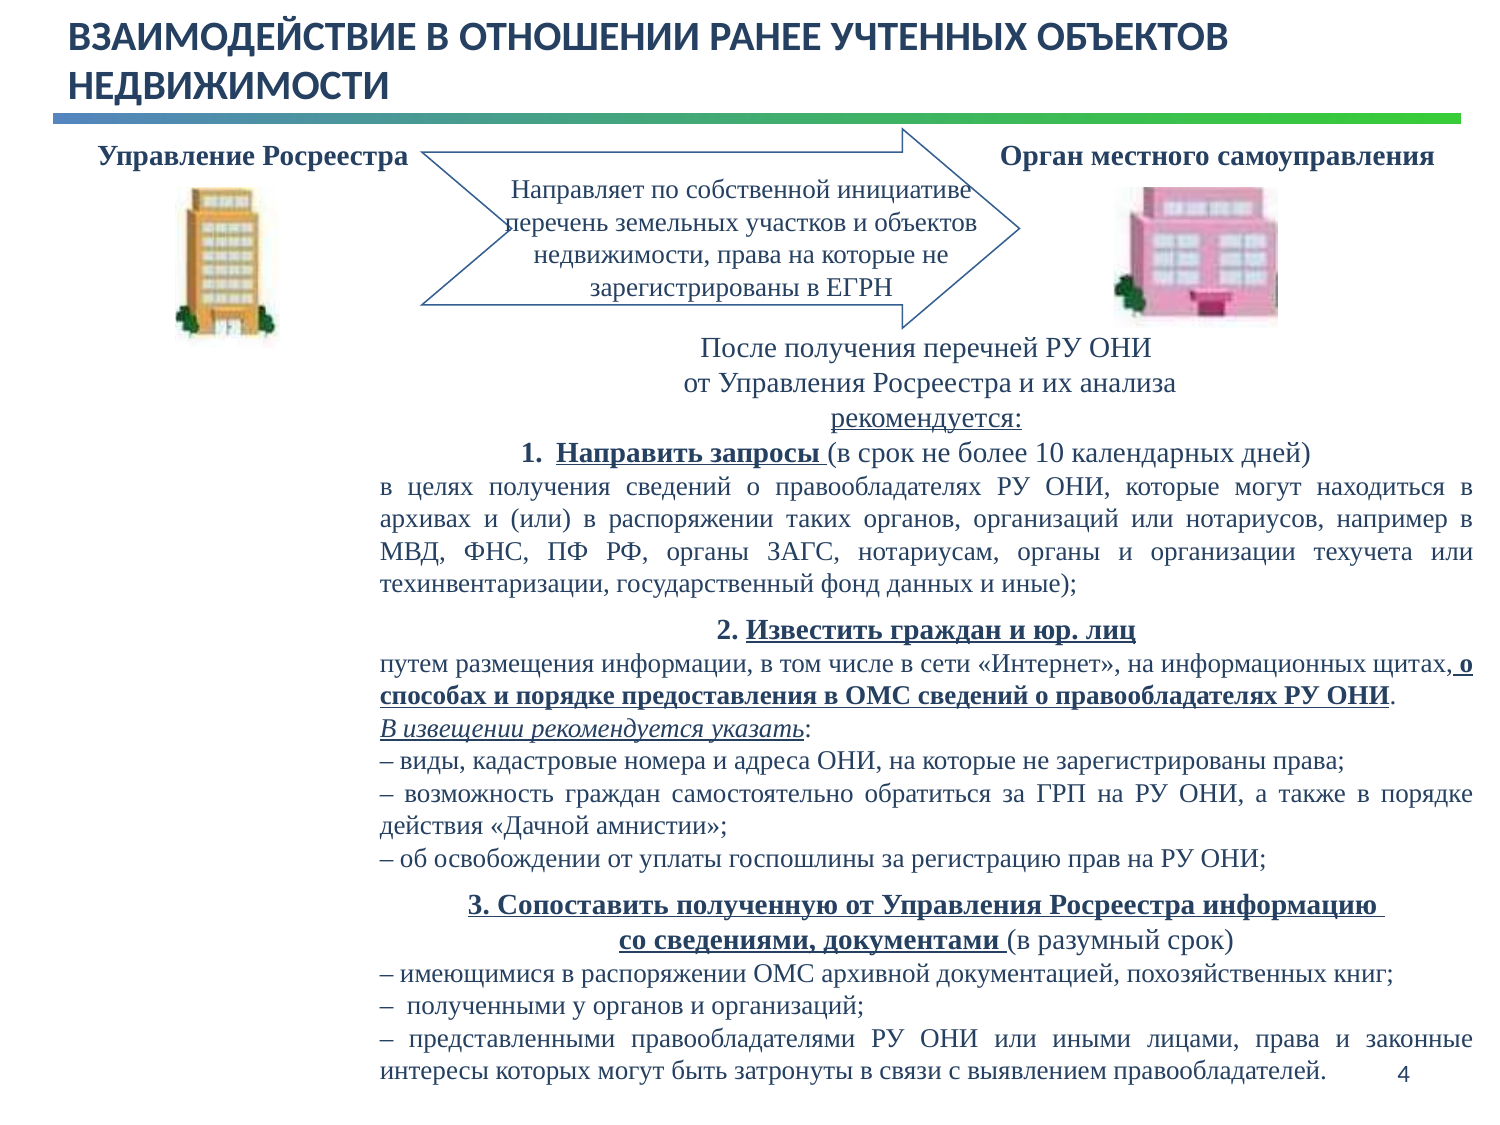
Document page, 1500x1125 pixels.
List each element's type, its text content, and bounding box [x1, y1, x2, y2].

text_box После получения перечней РУ ОНИ от Управления Росреестра и их анализа рекомендуется: Направить запросы (в срок не более 10 календарных дней) в целях получения сведений о правообладателях РУ ОНИ, которые могут находиться в архивах и (или) в распоряжении таких органов, организаций или нотариусов, например в МВД, ФНС, ПФ РФ, органы ЗАГС, нотариусам, органы и организации техучета или техинвентаризации, государственный фонд данных и иные); 2. Известить граждан и юр. лиц путем размещения информации, в том числе в сети «Интернет», на информационных щитах, о способах и порядке предоставления в ОМС сведений о правообладателях РУ ОНИ. В извещении рекомендуется указать: – виды, кадастровые номера и адреса ОНИ, на которые не зарегистрированы права; – возможность граждан самостоятельно обратиться за ГРП на РУ ОНИ, а также в порядке действия «Дачной амнистии»; – об освобождении от уплаты госпошлины за регистрацию прав на РУ ОНИ; 3. Сопоставить полученную от Управления Росреестра информацию со сведениями, документами (в разумный срок) – имеющимися в распоряжении ОМС архивной документацией, похозяйственных книг; – полученными у органов и организаций; – представленными правообладателями РУ ОНИ или иными лицами, права и законные интересы которых могут быть затронуты в связи с выявлением правообладателей. [364, 320, 1489, 973]
picture [175, 187, 280, 348]
text_box [1014, 223, 1020, 234]
text_box Орган местного самоуправления [985, 128, 1500, 200]
slide_number 4 [1074, 1042, 1425, 1103]
text_box [421, 265, 961, 320]
text_box ВЗАИМОДЕЙСТВИЕ В ОТНОШЕНИИ РАНЕЕ УЧТЕННЫХ ОБЪЕКТОВ НЕДВИЖИМОСТИ [53, 20, 1500, 153]
text_box Направляет по собственной инициативе перечень земельных участков и объектов недвижимости, права на которые не зарегистрированы в ЕГРН [468, 164, 1014, 279]
text_box Управление Росреестра [82, 128, 528, 199]
picture [1112, 187, 1278, 329]
text_box [421, 128, 944, 192]
